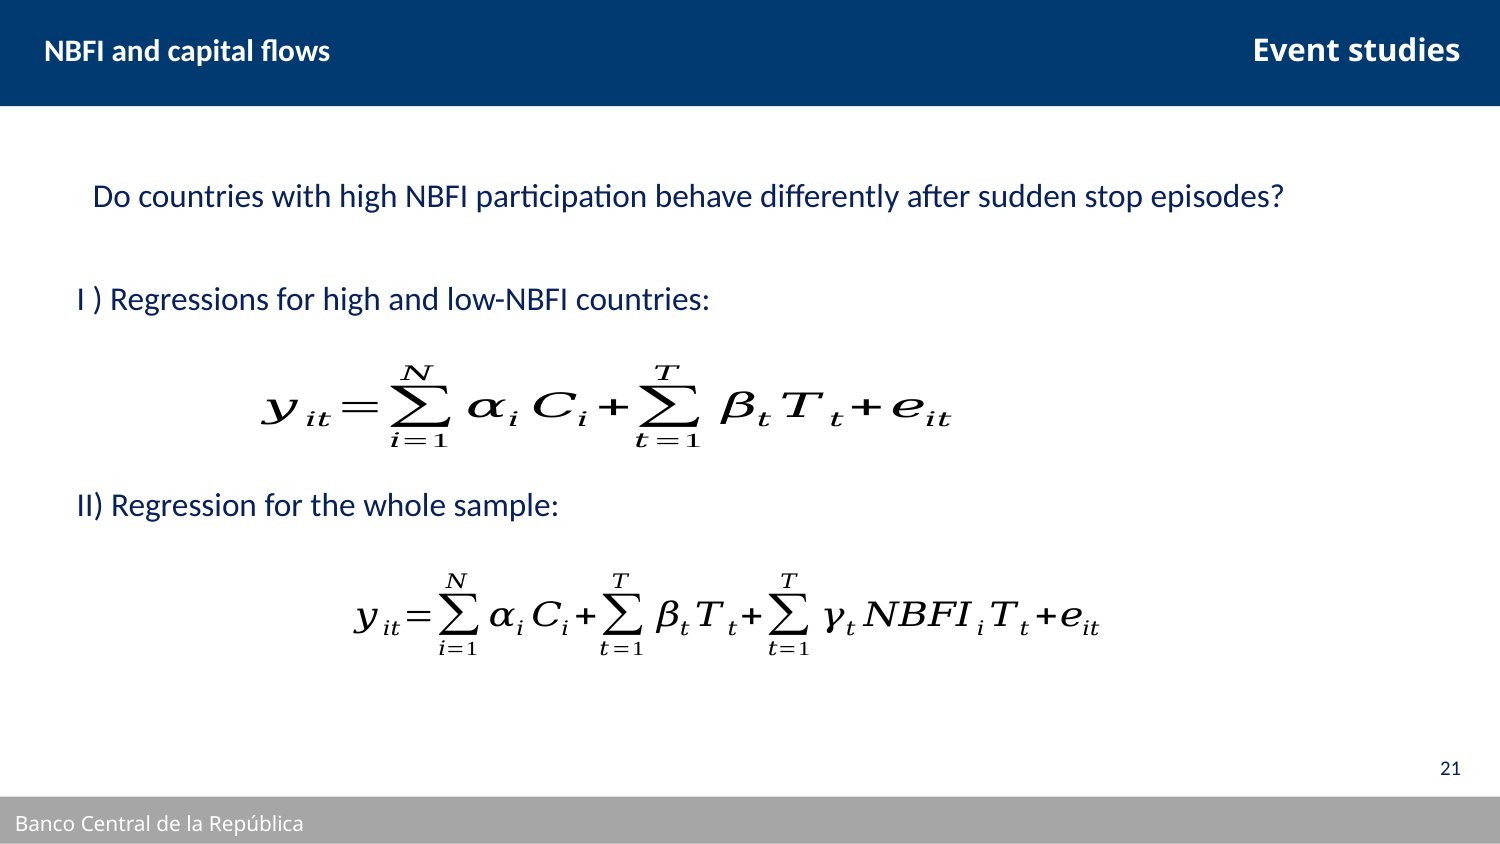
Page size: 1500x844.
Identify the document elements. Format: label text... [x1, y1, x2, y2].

text_box I ) Regressions for high and low-NBFI countries: II) Regression for the whole sample: [61, 274, 1286, 532]
list Event studies [839, 26, 1476, 84]
text_box NBFI and capital flows [29, 26, 839, 84]
text_box Do countries with high NBFI participation behave differently after sudden stop episodes? [77, 170, 1302, 222]
